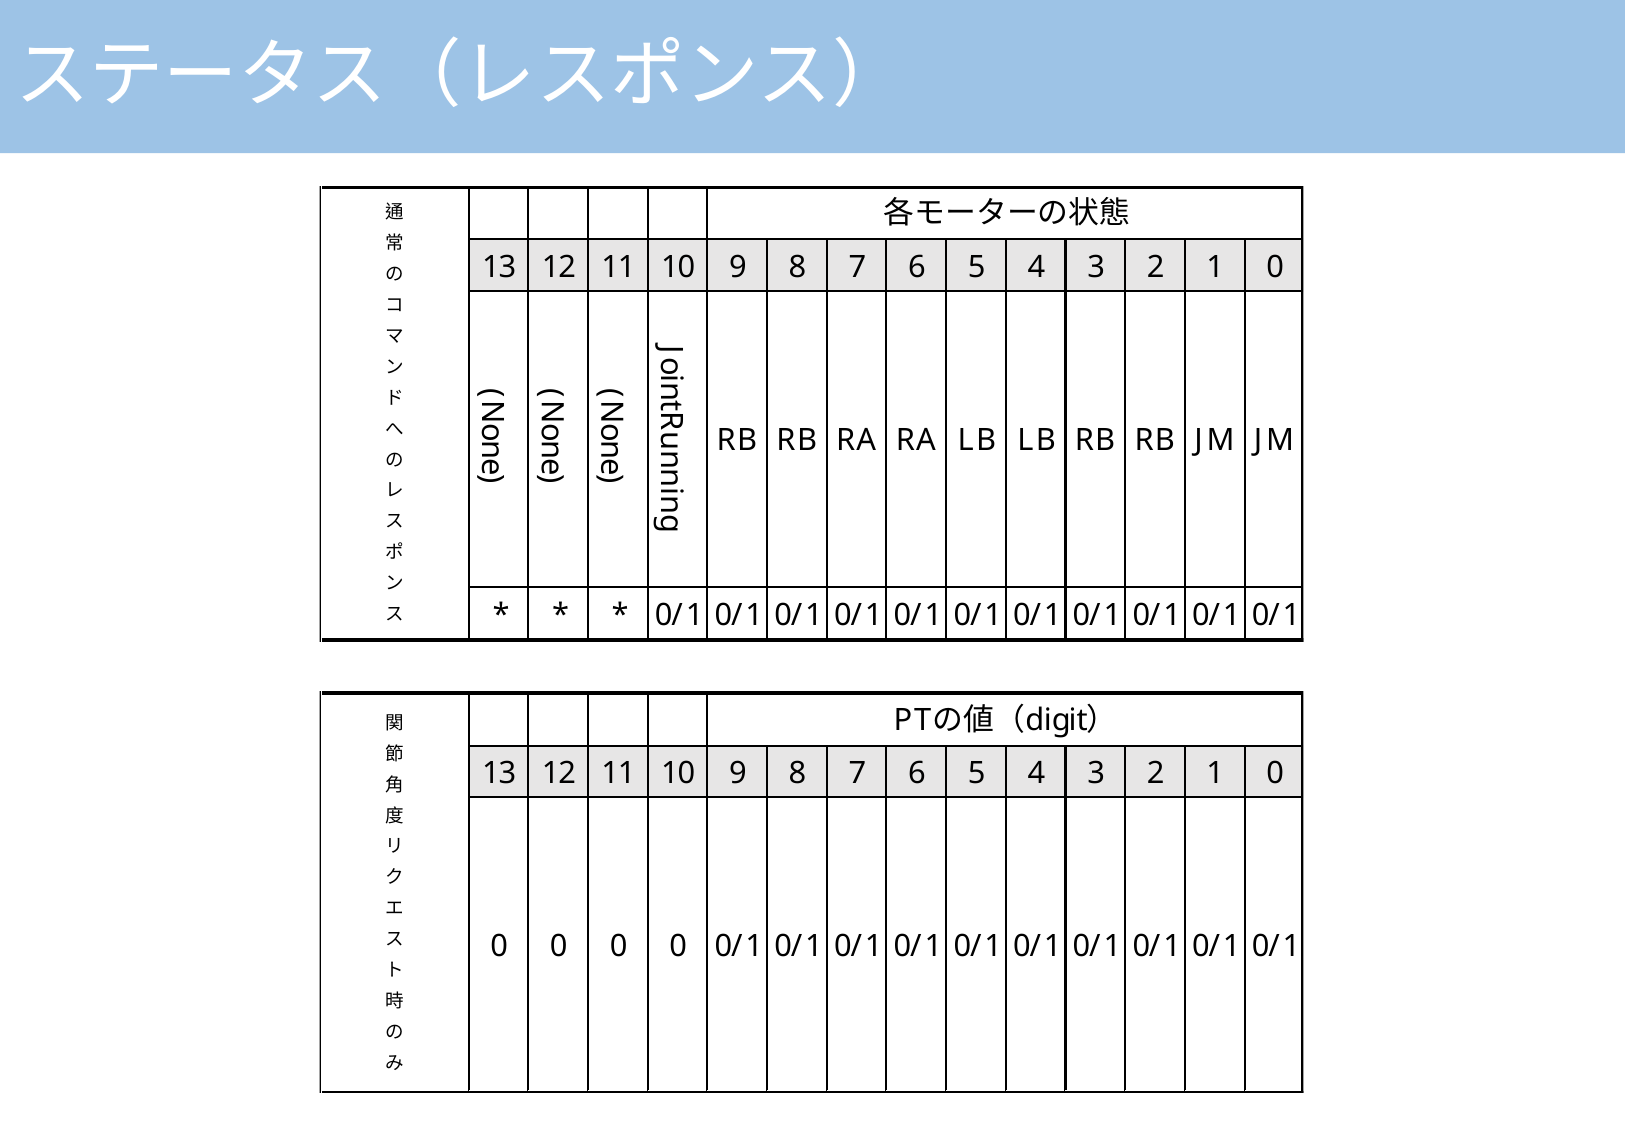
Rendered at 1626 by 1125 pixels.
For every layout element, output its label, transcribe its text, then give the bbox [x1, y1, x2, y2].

title ステータス（レスポンス） [0, 0, 1625, 154]
picture [319, 186, 1306, 1095]
